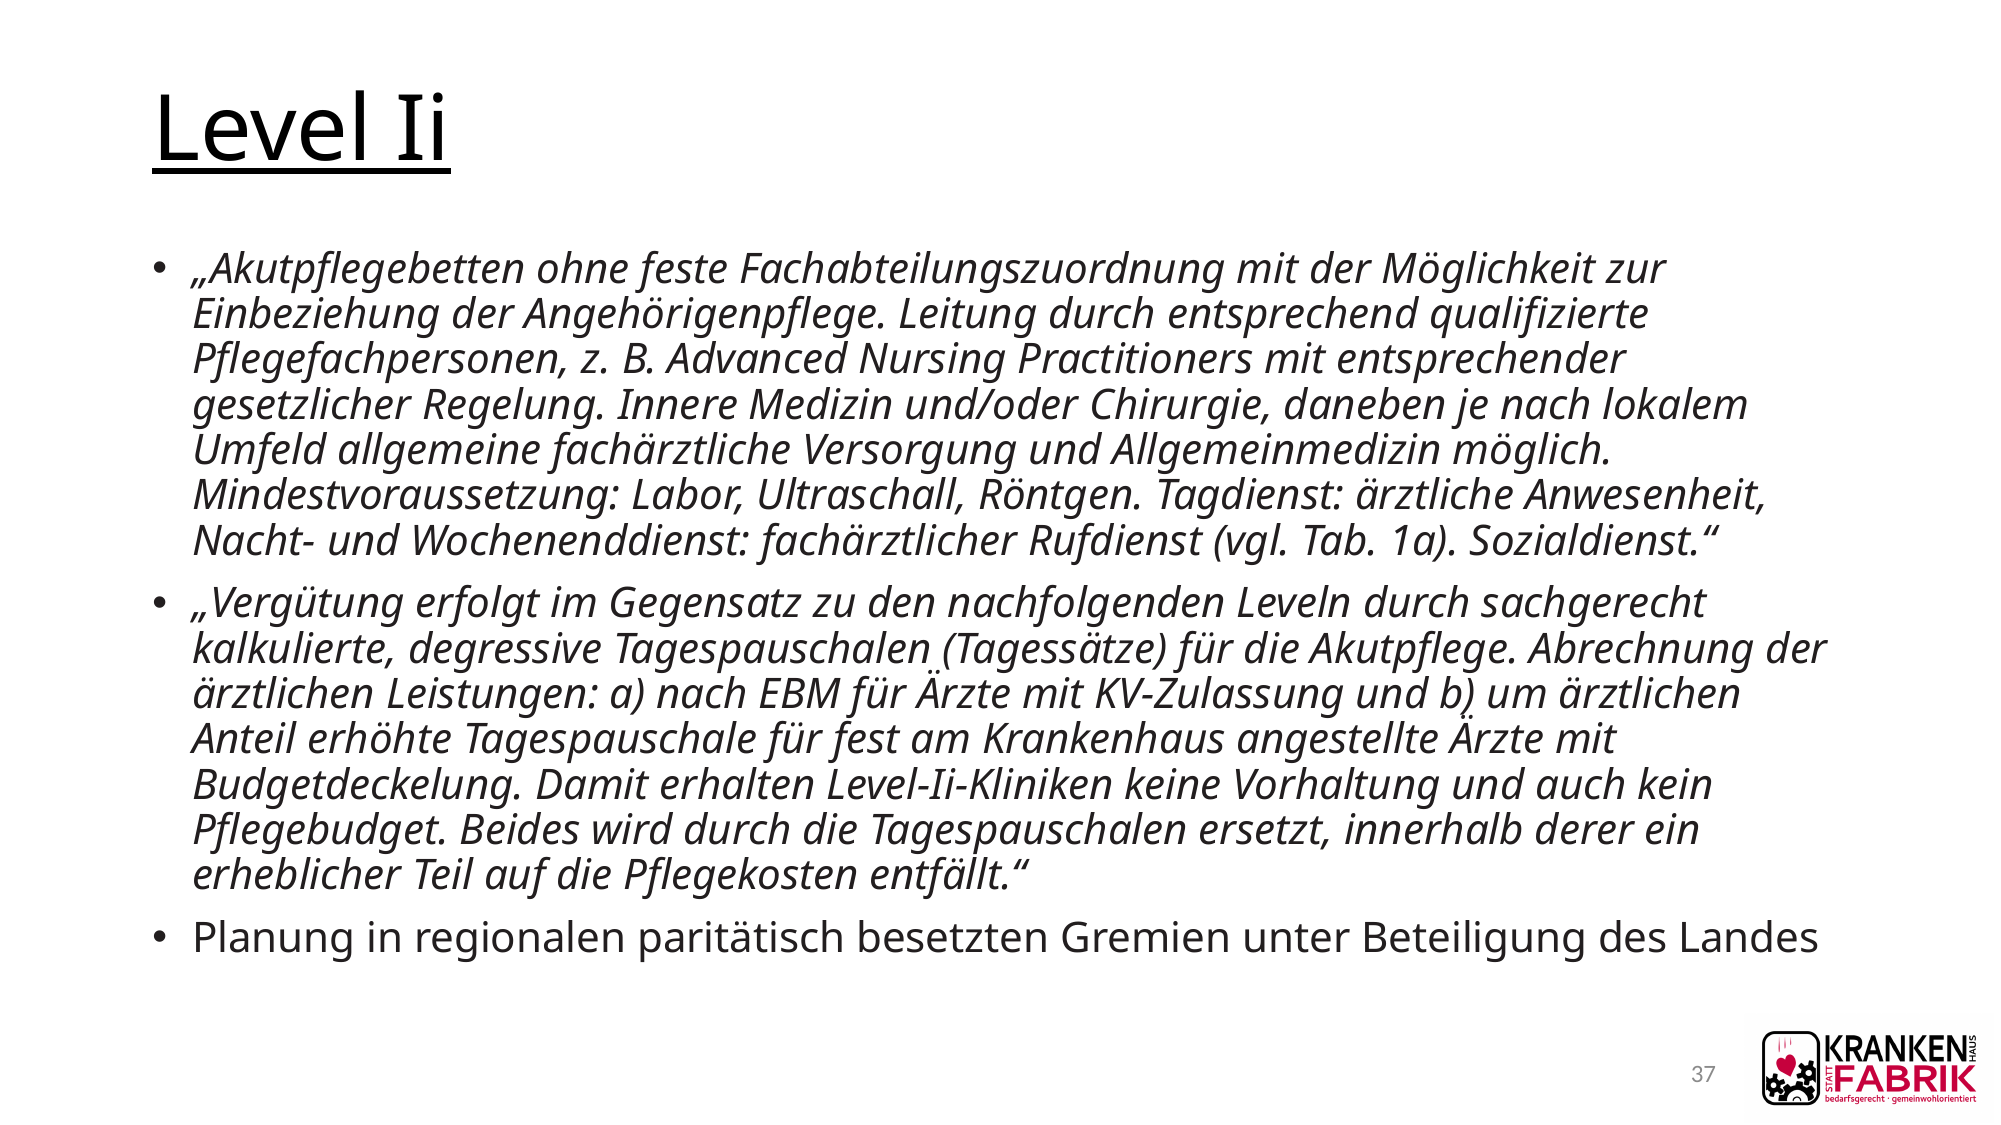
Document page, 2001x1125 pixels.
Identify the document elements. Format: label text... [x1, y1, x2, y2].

picture [1744, 1013, 1994, 1123]
slide_number 37 [1281, 1042, 1731, 1103]
title Level Ii [137, 22, 1863, 239]
list „Akutpflegebetten ohne feste Fachabteilungszuordnung mit der Möglichkeit zur Einbeziehung der Angehörigenpflege. Leitung durch entsprechend qualifizierte Pflegefachpersonen, z. B. Advanced Nursing Practitioners mit entsprechender gesetzlicher Regelung. Innere Medizin und/oder Chirurgie, daneben je nach lokalem Umfeld allgemeine fachärztliche Versorgung und Allgemeinmedizin möglich. Mindestvoraussetzung: Labor, Ultraschall, Röntgen. Tagdienst: ärztliche Anwesenheit, Nacht- und Wochenenddienst: fachärztlicher Rufdienst (vgl. Tab. 1a). Sozialdienst.“ „Vergütung erfolgt im Gegensatz zu den nachfolgenden Leveln durch sachgerecht kalkulierte, degressive Tagespauschalen (Tagessätze) für die Akutpflege. Abrechnung der ärztlichen Leistungen: a) nach EBM für Ärzte mit KV-Zulassung und b) um ärztlichen Anteil erhöhte Tagespauschale für fest am Krankenhaus angestellte Ärzte mit Budgetdeckelung. Damit erhalten Level-Ii-Kliniken keine Vorhaltung und auch kein Pflegebudget. Beides wird durch die Tagespauschalen ersetzt, innerhalb derer ein erheblicher Teil auf die Pflegekosten entfällt.“ Planung in regionalen paritätisch besetzten Gremien unter Beteiligung des Landes [137, 239, 1863, 1014]
